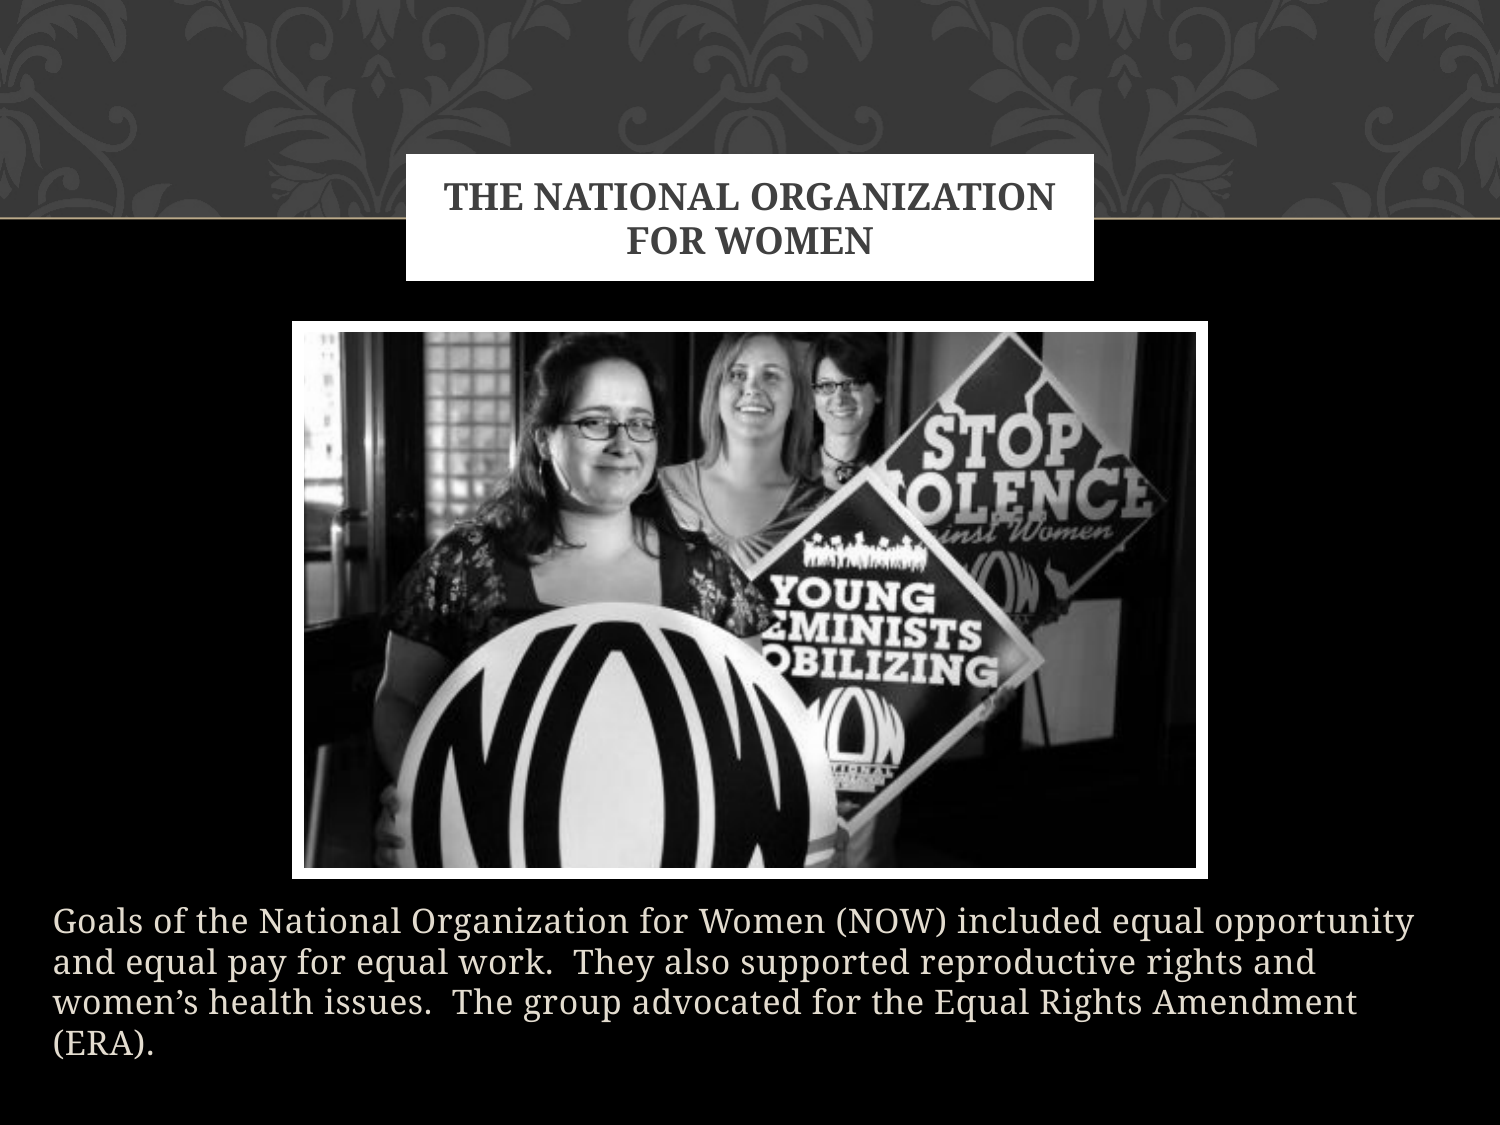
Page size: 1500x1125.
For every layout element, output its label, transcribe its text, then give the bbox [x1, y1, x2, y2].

list Goals of the National Organization for Women (NOW) included equal opportunity and equal pay for equal work. They also supported reproductive rights and women’s health issues. The group advocated for the Equal Rights Amendment (ERA). [37, 900, 1463, 1063]
title The national Organization for Women [406, 154, 1094, 281]
picture [303, 332, 1197, 869]
